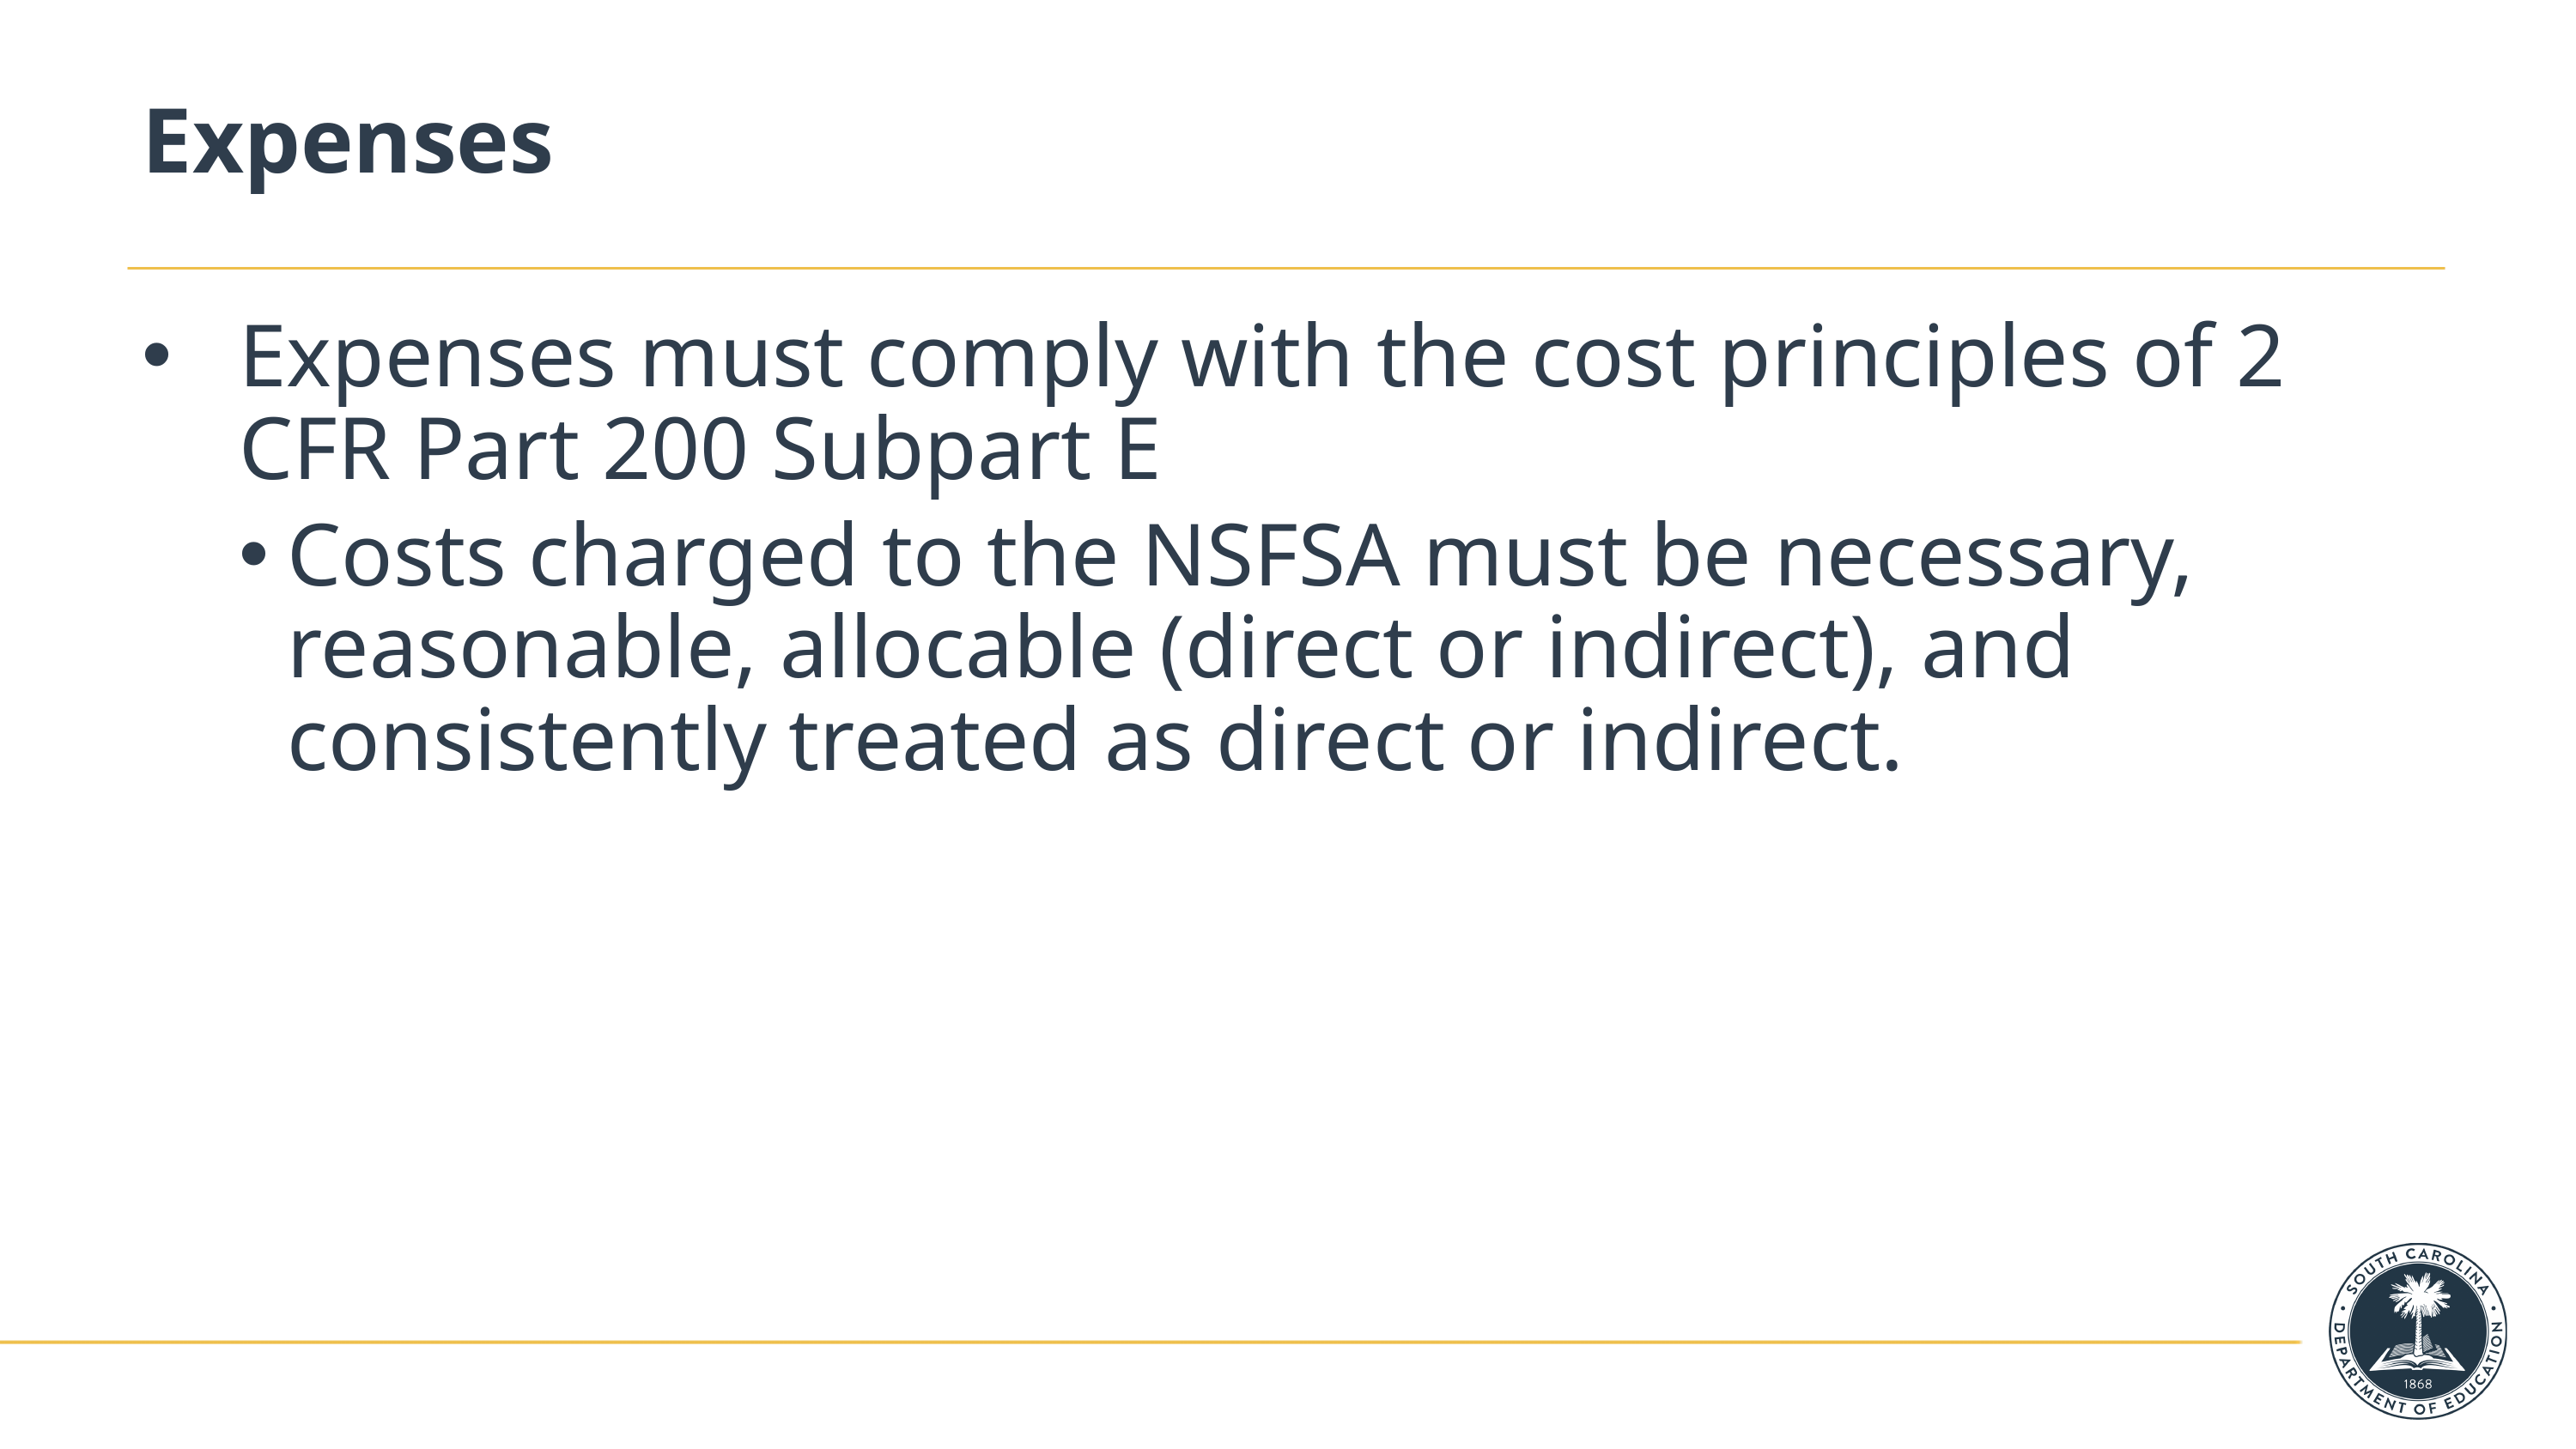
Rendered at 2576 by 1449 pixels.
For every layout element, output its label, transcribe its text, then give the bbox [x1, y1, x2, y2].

picture [2329, 1243, 2507, 1420]
list Expenses must comply with the cost principles of 2 CFR Part 200 Subpart E Costs charged to the NSFSA must be necessary, reasonable, allocable (direct or indirect), and consistently treated as direct or indirect. [129, 306, 2447, 1149]
title Expenses [129, 76, 2447, 232]
